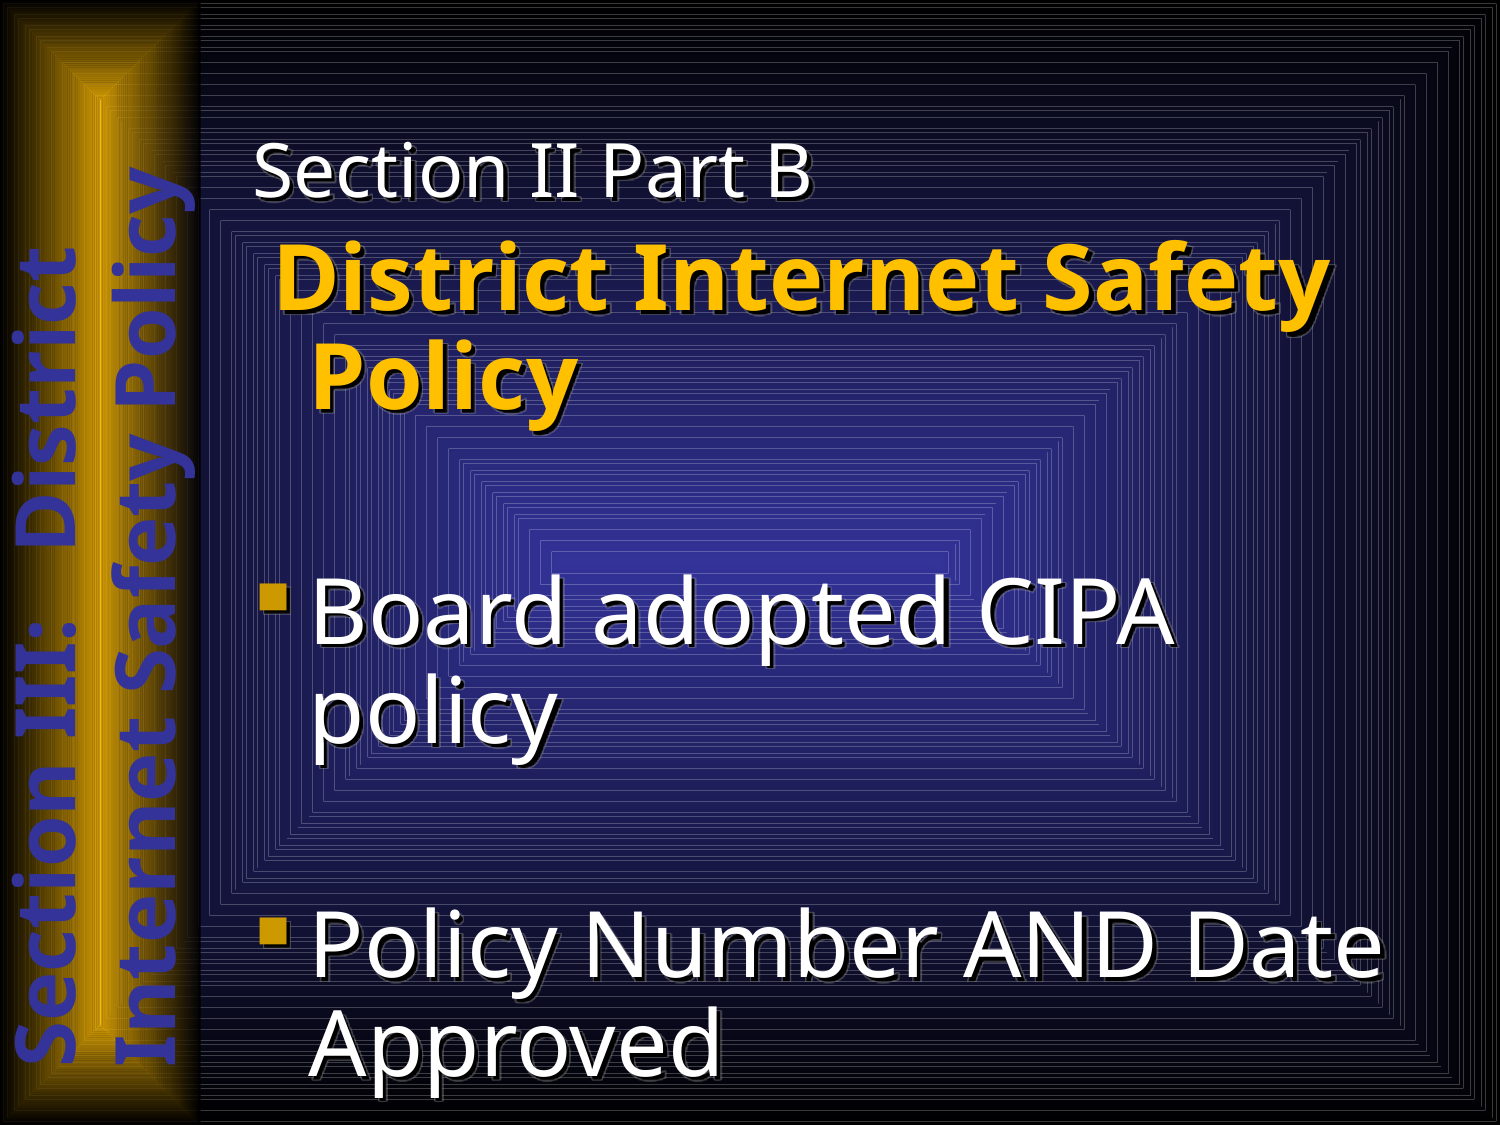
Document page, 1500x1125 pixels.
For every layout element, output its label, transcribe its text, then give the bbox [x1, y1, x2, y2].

list Section II Part B District Internet Safety Policy Board adopted CIPA policy Policy Number AND Date Approved [237, 124, 1413, 868]
text_box Section III: District Internet Safety Policy [0, 49, 200, 1083]
